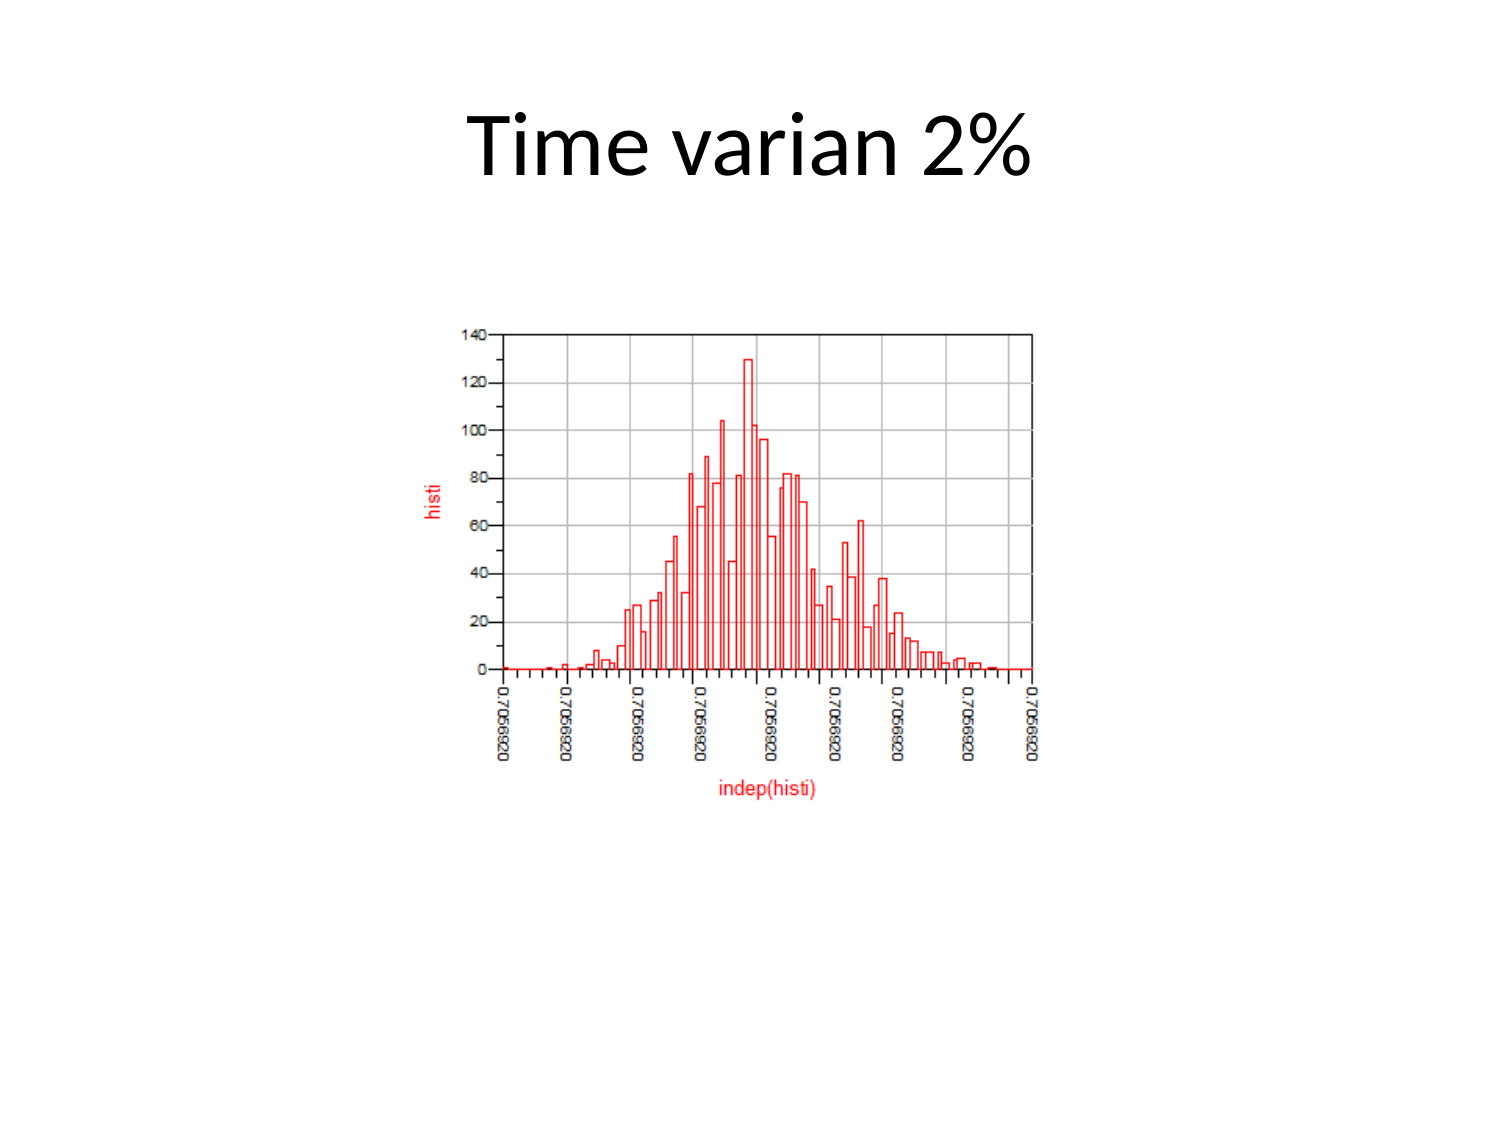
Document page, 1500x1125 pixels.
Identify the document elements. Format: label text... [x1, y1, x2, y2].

picture [423, 316, 1077, 808]
title Time varian 2% [75, 45, 1425, 233]
